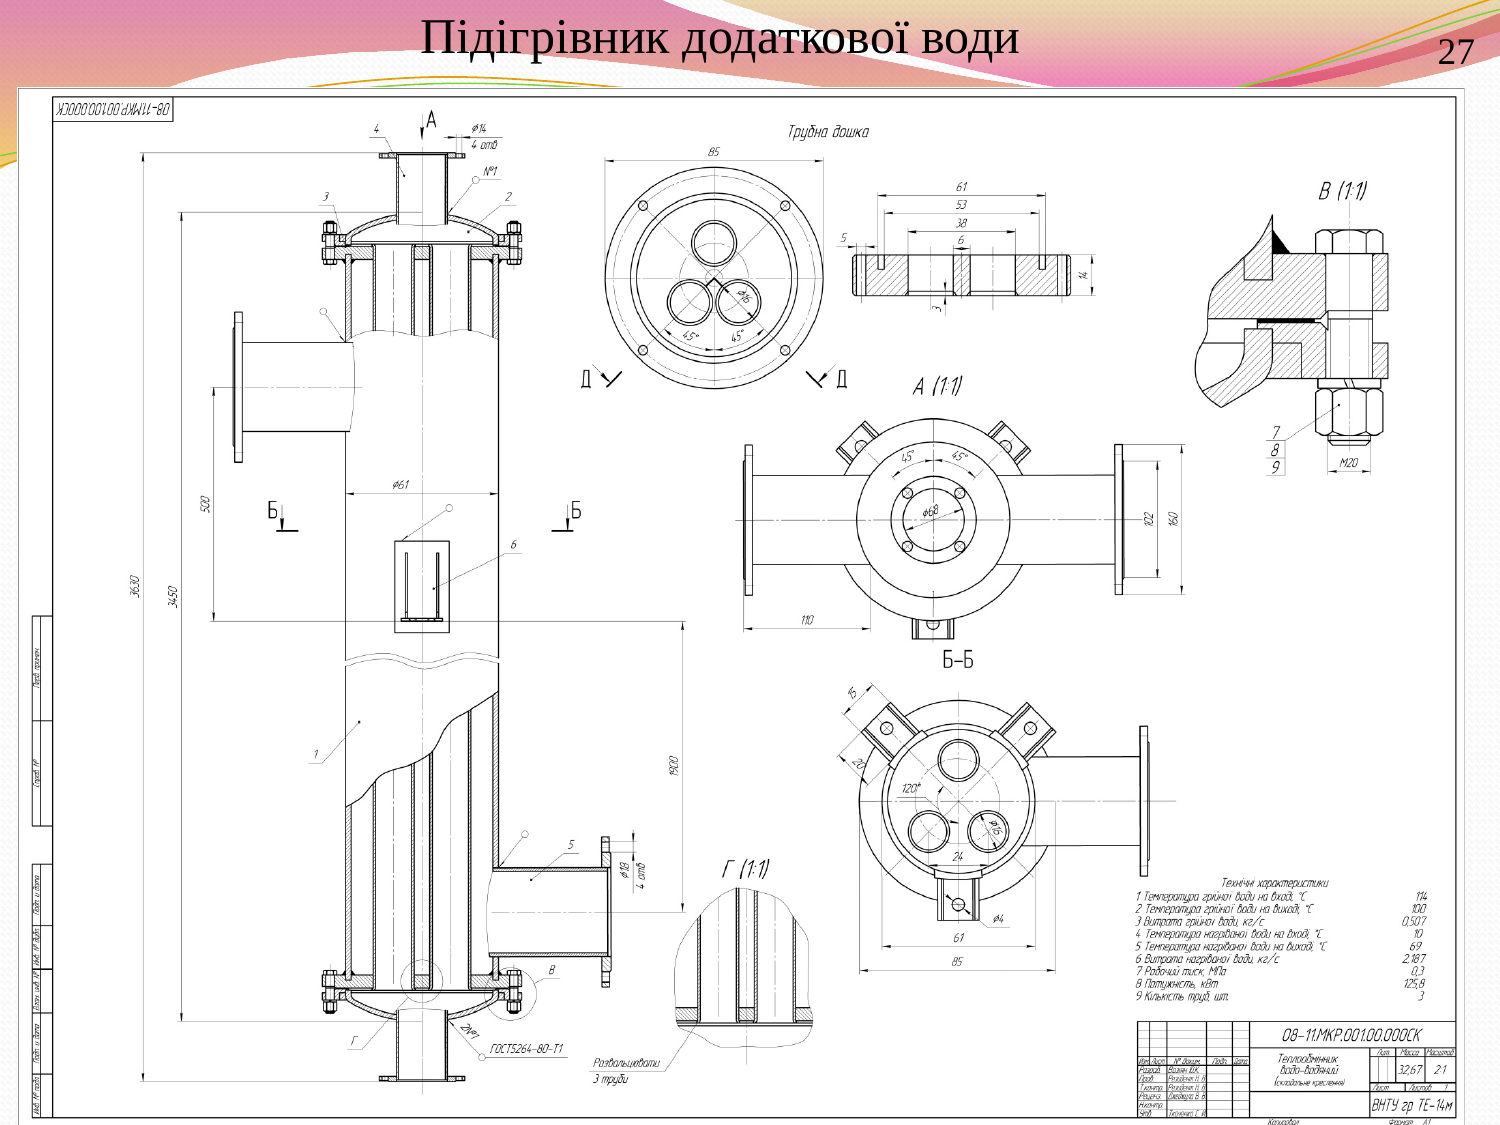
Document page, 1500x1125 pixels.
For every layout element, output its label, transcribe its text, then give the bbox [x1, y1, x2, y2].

text_box Підігрівник додаткової води [405, 0, 1036, 71]
picture [17, 86, 1466, 1125]
slide_number 27 [1350, 12, 1475, 73]
